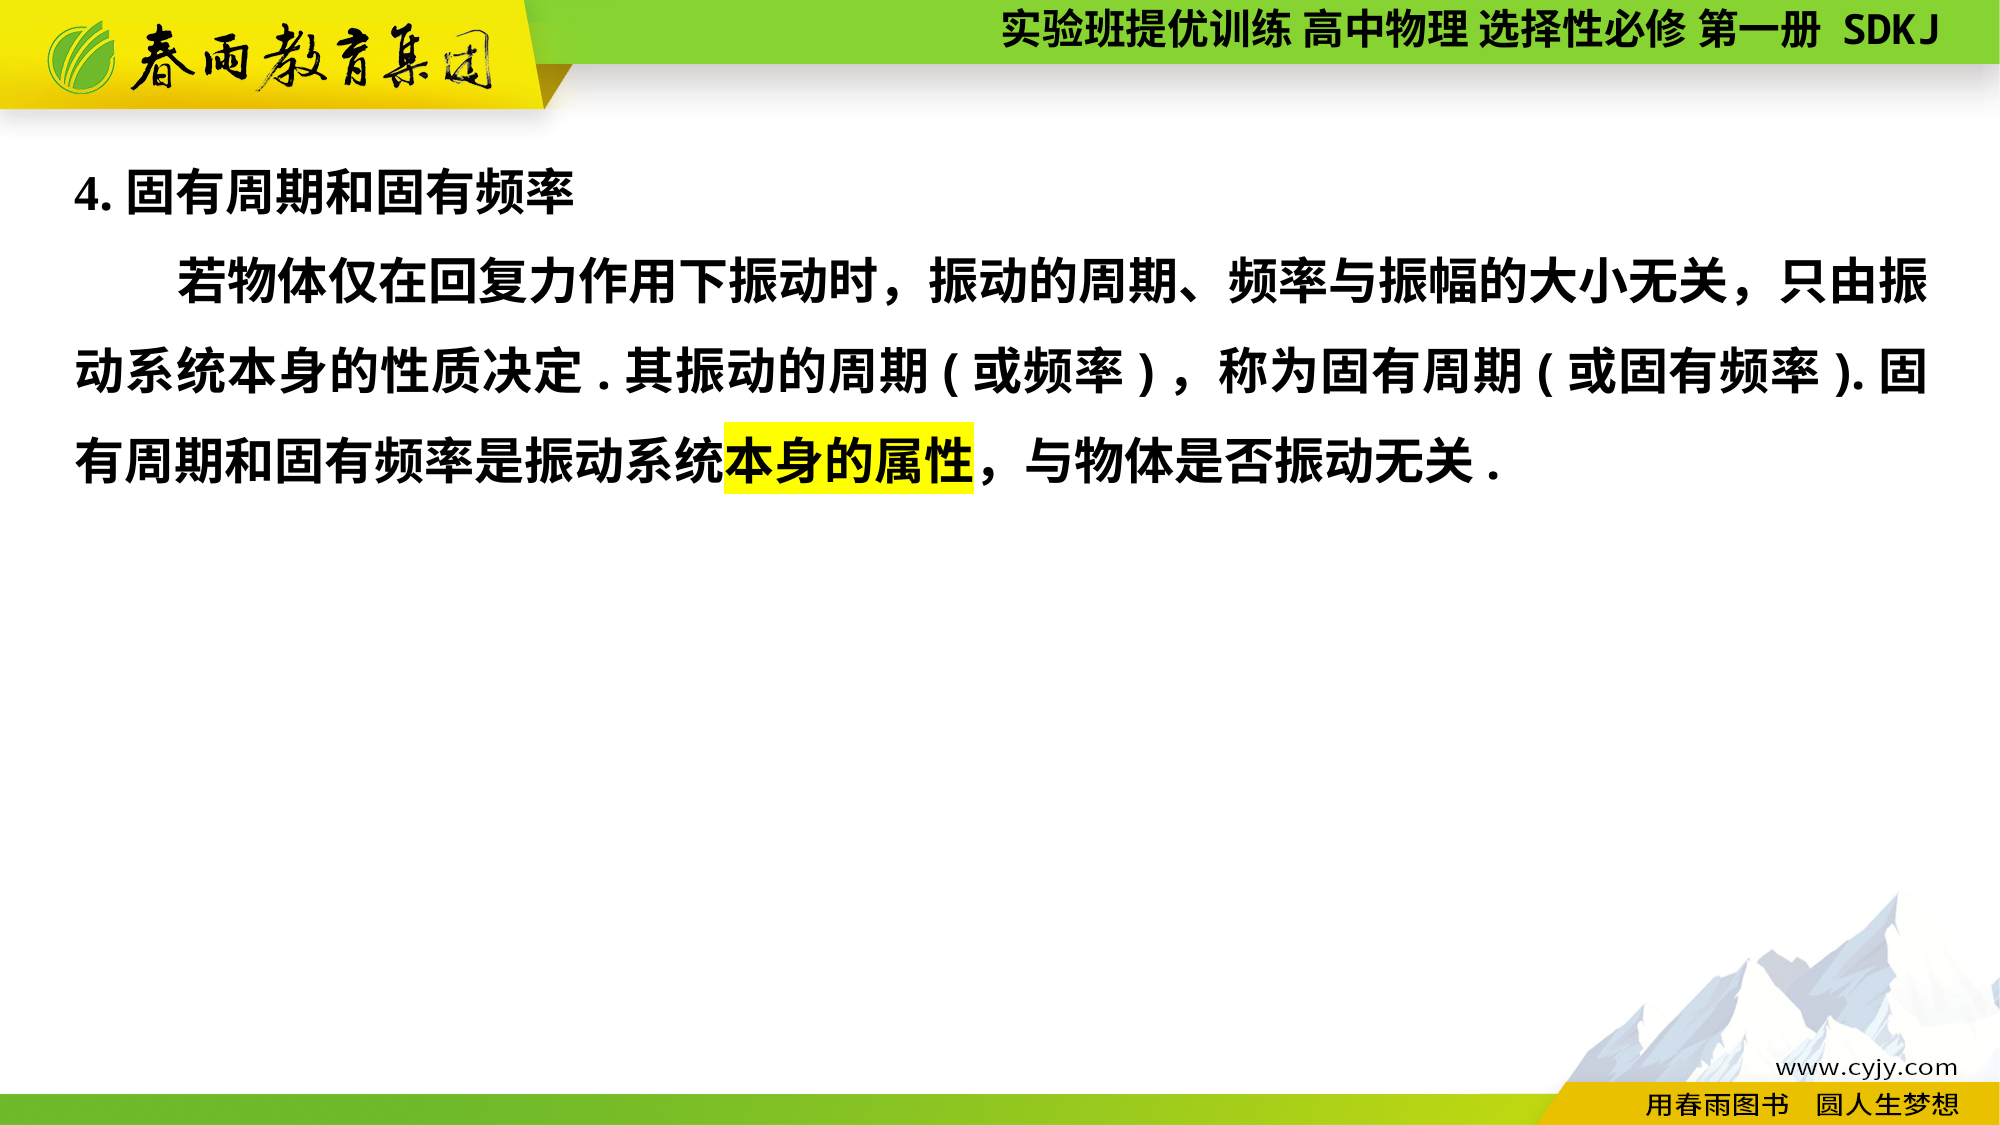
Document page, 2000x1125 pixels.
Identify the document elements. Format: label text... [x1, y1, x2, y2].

list 4.固有周期和固有频率 若物体仅在回复力作用下振动时，振动的周期、频率与振幅的大小无关，只由振动系统本身的性质决定.其振动的周期(或频率)，称为固有周期(或固有频率).固有周期和固有频率是振动系统本身的属性，与物体是否振动无关. [59, 122, 1944, 502]
picture [0, 0, 2000, 1125]
